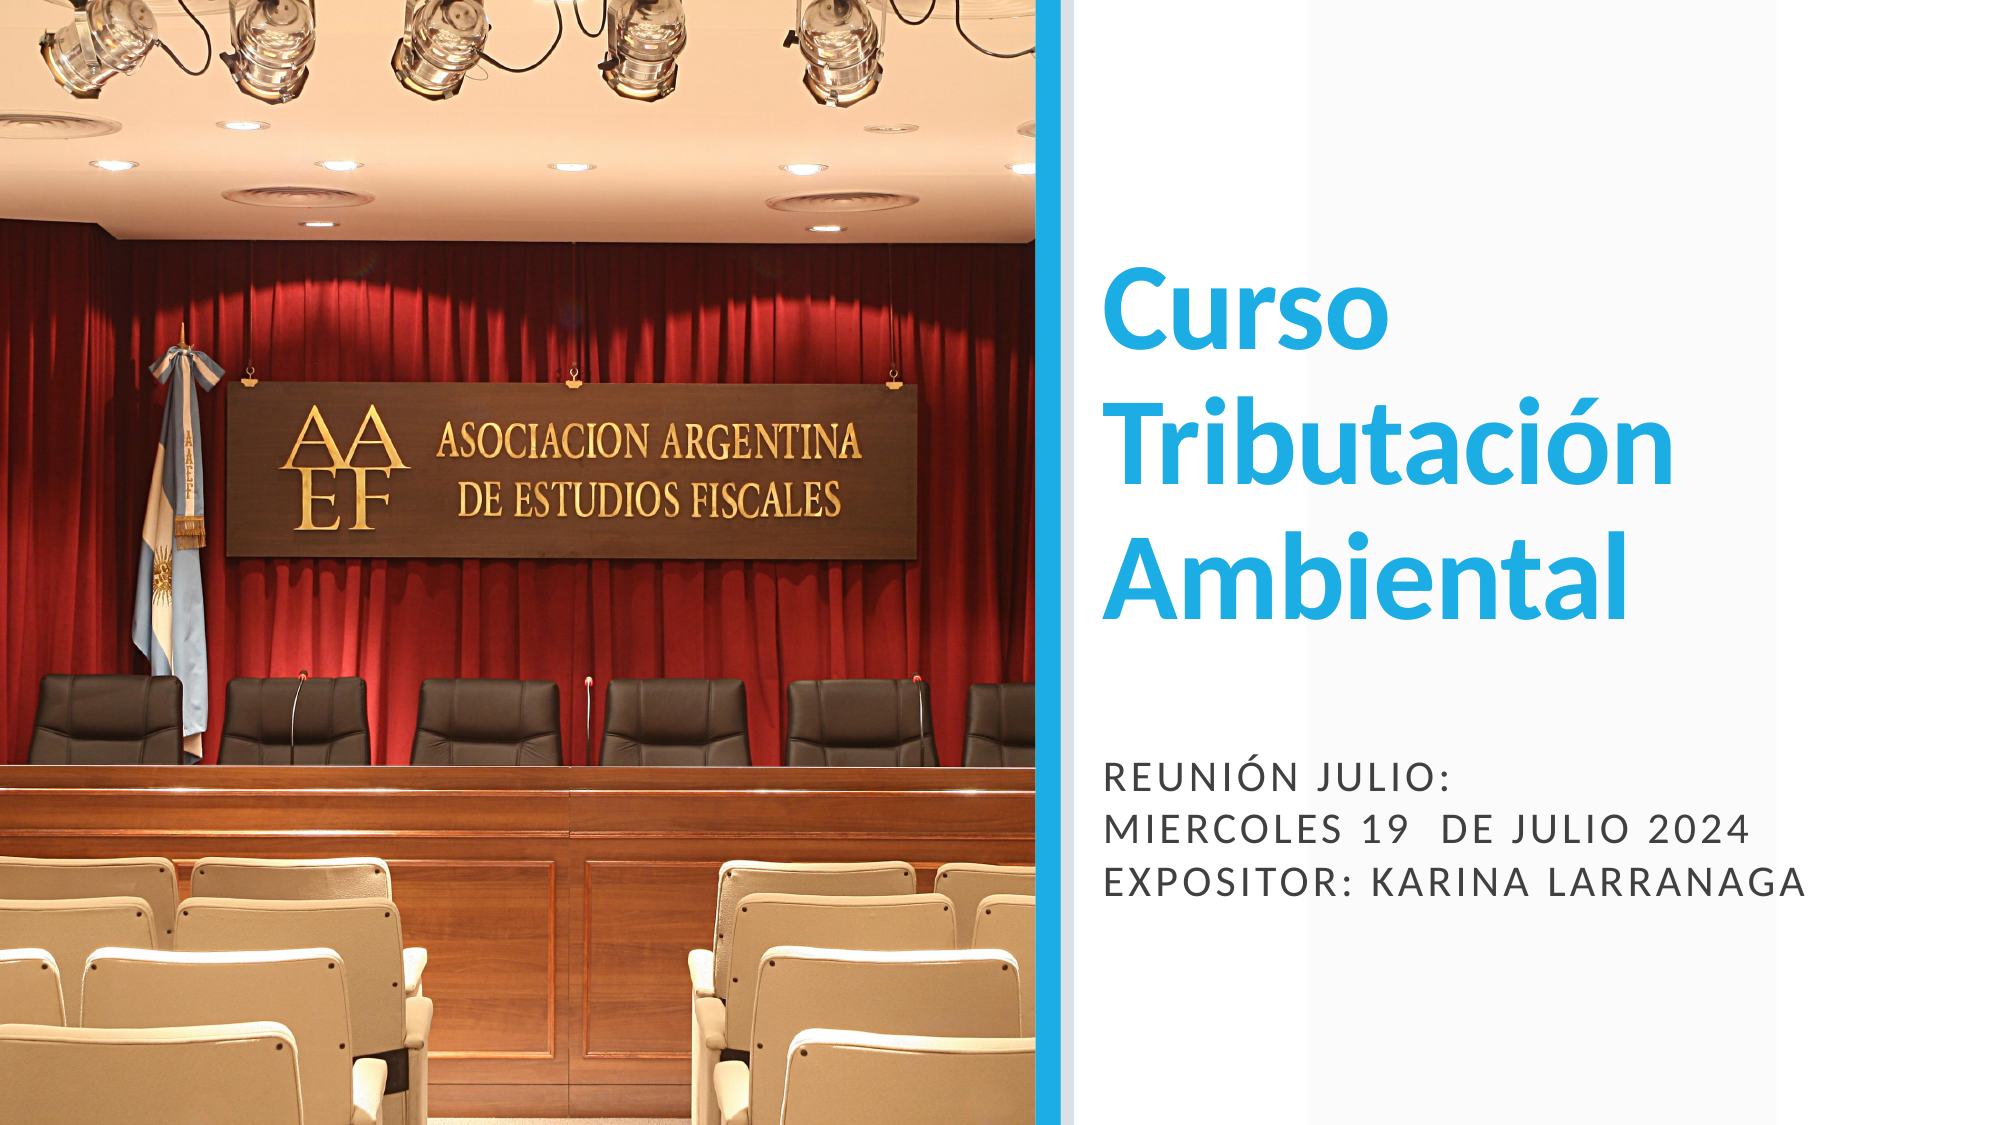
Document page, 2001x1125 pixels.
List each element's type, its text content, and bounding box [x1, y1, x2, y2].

title Curso Tributación Ambiental [1087, 124, 1830, 654]
picture [0, 0, 1036, 1125]
subtitle Reunión JULIO: miercoles 19 de juLio 2024 Expositor: KARINA Larranaga [1087, 739, 1831, 950]
